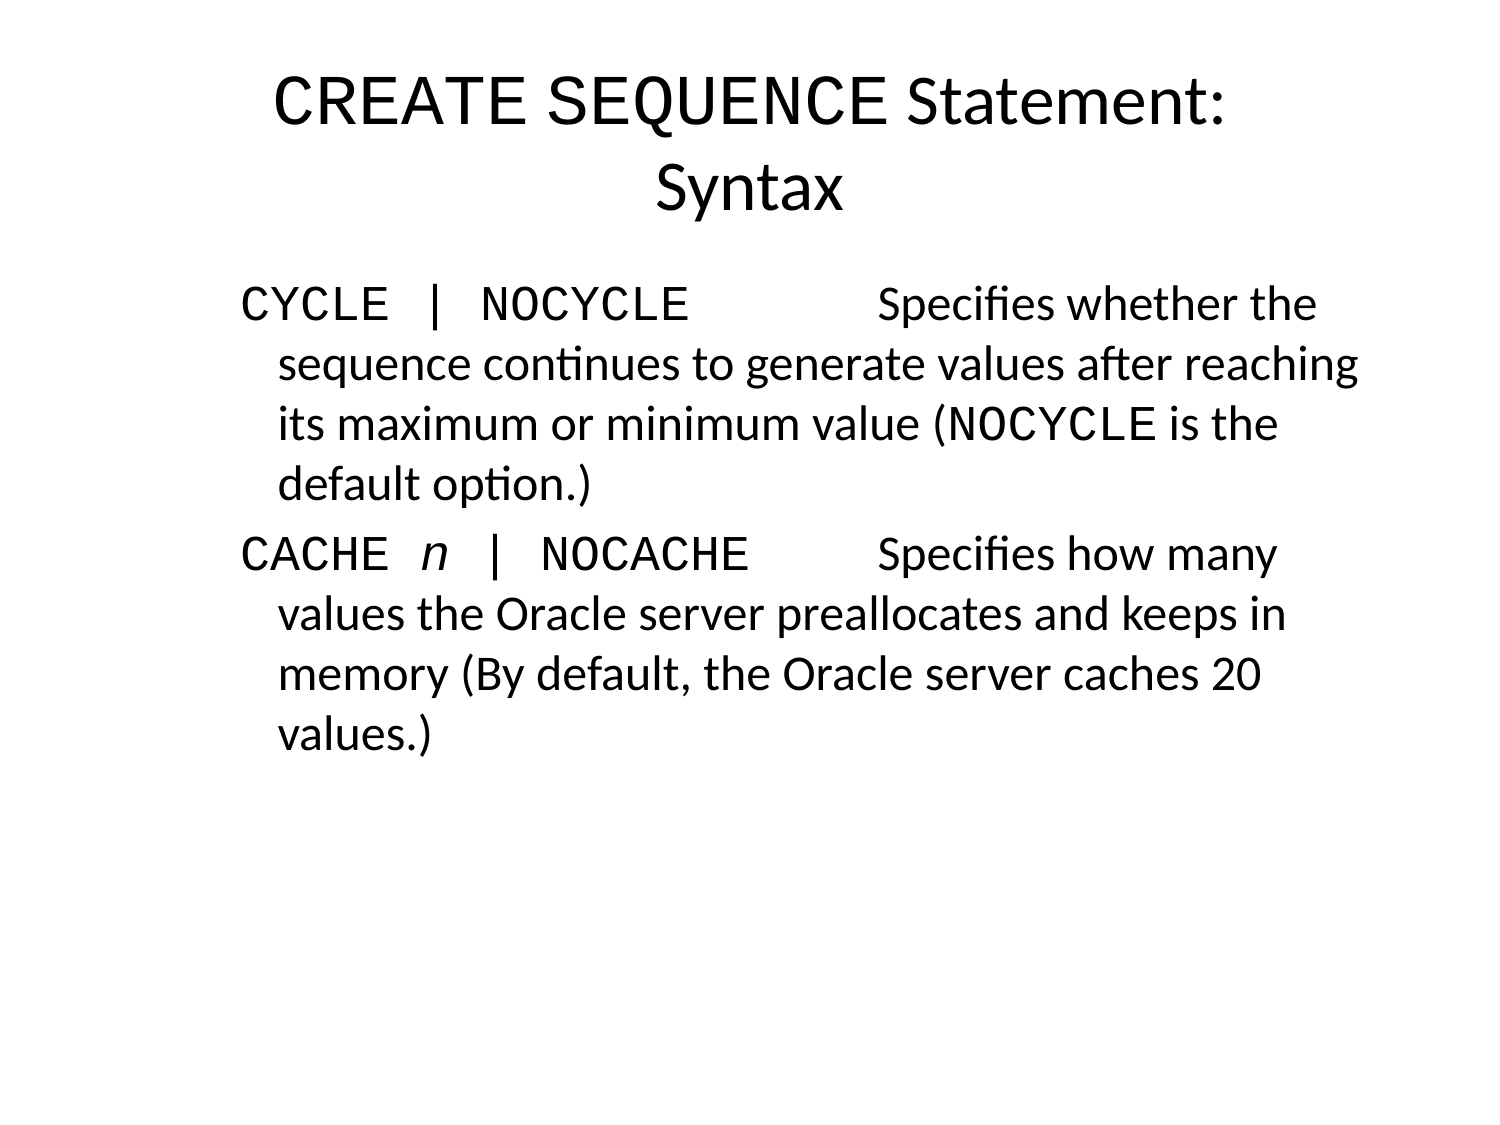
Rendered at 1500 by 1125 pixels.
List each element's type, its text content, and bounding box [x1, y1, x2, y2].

title CREATE SEQUENCE Statement: Syntax [75, 45, 1425, 233]
list CYCLE | NOCYCLE Specifies whether the sequence continues to generate values after reaching its maximum or minimum value (NOCYCLE is the default option.) CACHE n | NOCACHE Specifies how many values the Oracle server preallocates and keeps in memory (By default, the Oracle server caches 20 values.) [75, 262, 1425, 1005]
